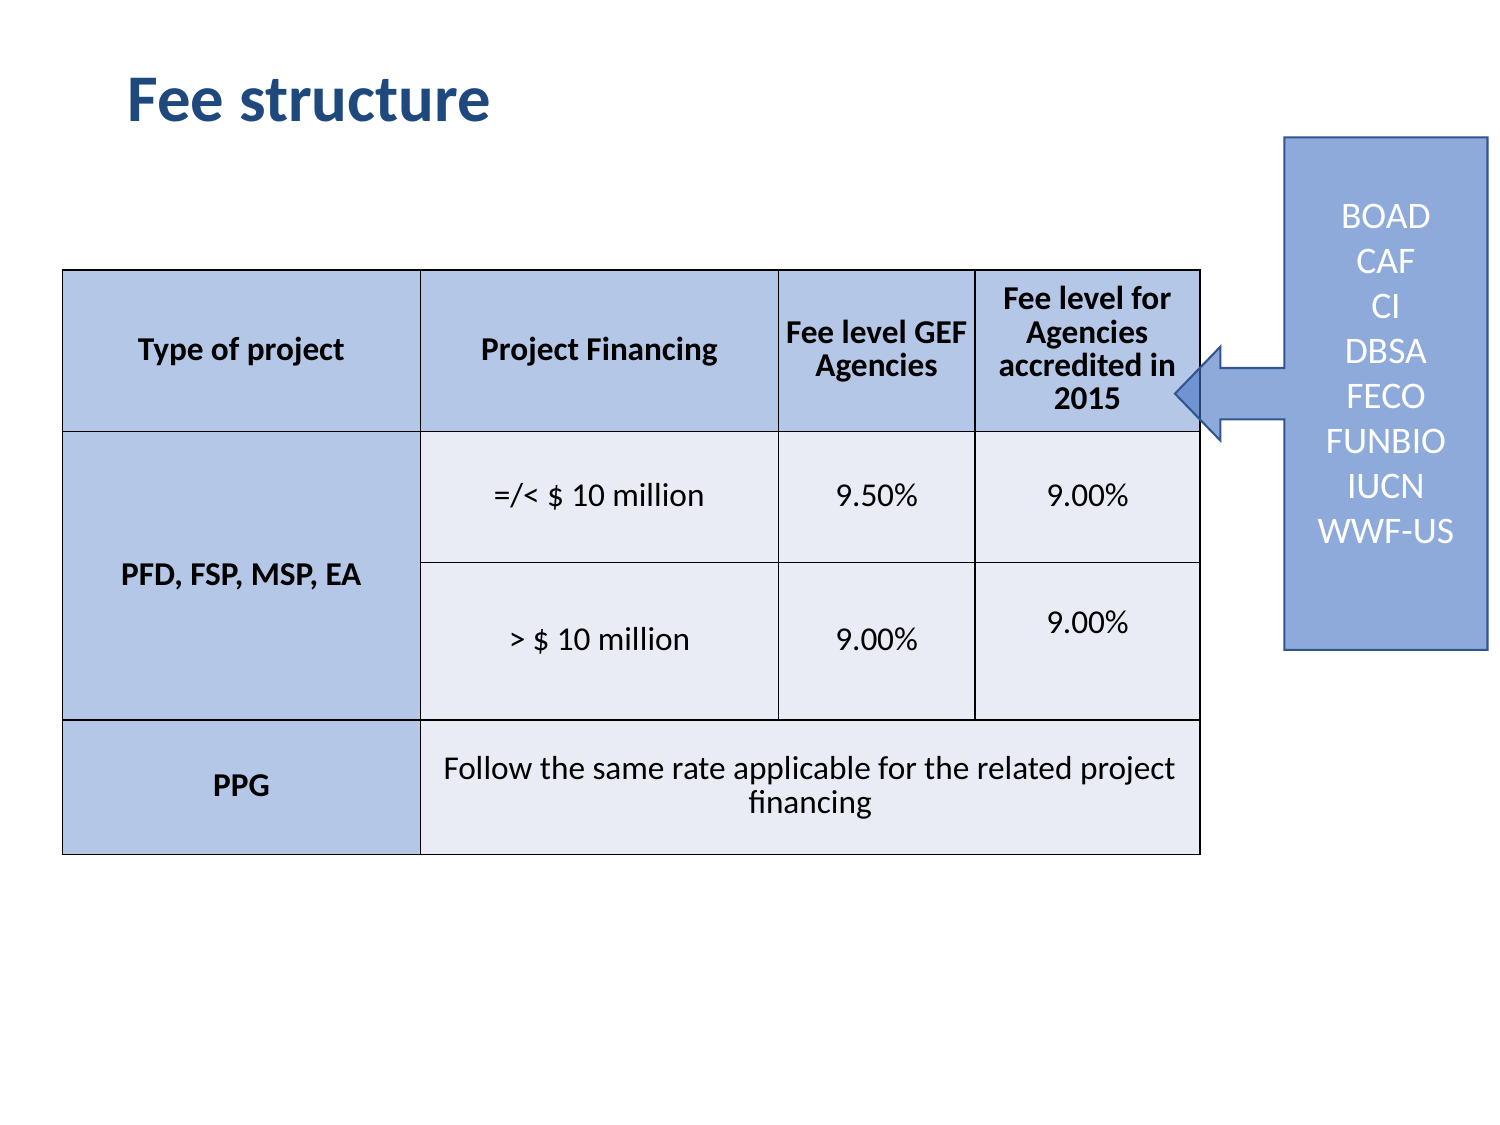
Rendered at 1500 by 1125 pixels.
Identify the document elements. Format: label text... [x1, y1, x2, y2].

table_header Type of project [63, 271, 420, 431]
table_cell 9.50% [779, 432, 974, 562]
text_box BOAD CAF CI DBSA FECO FUNBIO IUCN WWF-US [1173, 136, 1489, 651]
table_cell PFD, FSP, MSP, EA [63, 432, 420, 719]
table_cell 9.00% [976, 432, 1199, 562]
table_cell 9.00% [976, 563, 1199, 719]
table_cell > $ 10 million [421, 563, 778, 719]
table_header Fee level for Agencies accredited in 2015 [976, 271, 1199, 431]
table_header Project Financing [421, 271, 778, 431]
table_cell Follow the same rate applicable for the related project financing [421, 721, 1199, 854]
table_cell 9.00% [779, 563, 974, 719]
table_header Fee level GEF Agencies [779, 271, 974, 431]
title Fee structure [112, 24, 1425, 175]
table_cell PPG [63, 721, 420, 854]
table_cell =/< $ 10 million [421, 432, 778, 562]
